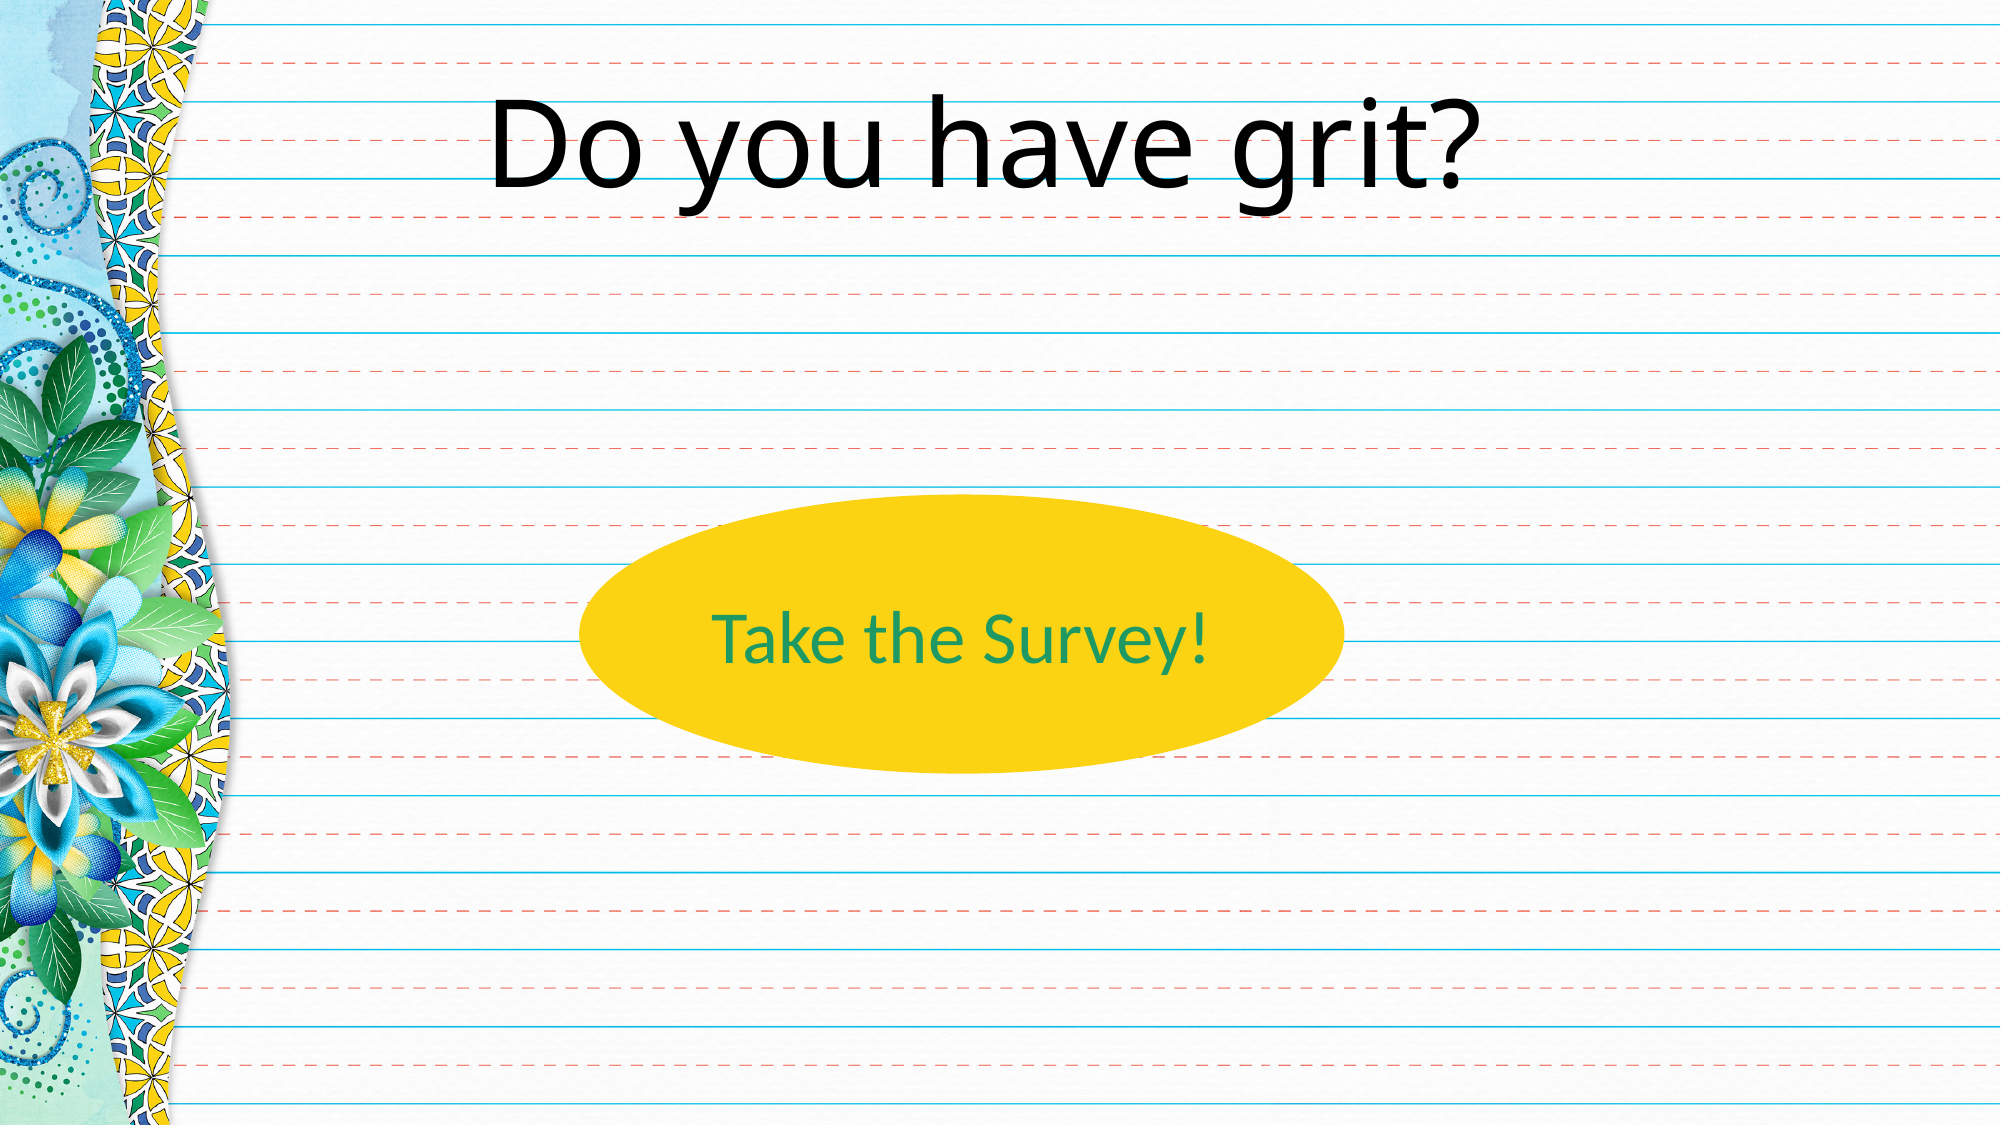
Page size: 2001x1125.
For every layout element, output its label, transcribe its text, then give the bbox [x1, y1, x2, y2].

picture [0, 0, 2001, 1125]
text_box Take the Survey! [577, 492, 1347, 776]
title Do you have grit? [99, 45, 1900, 233]
